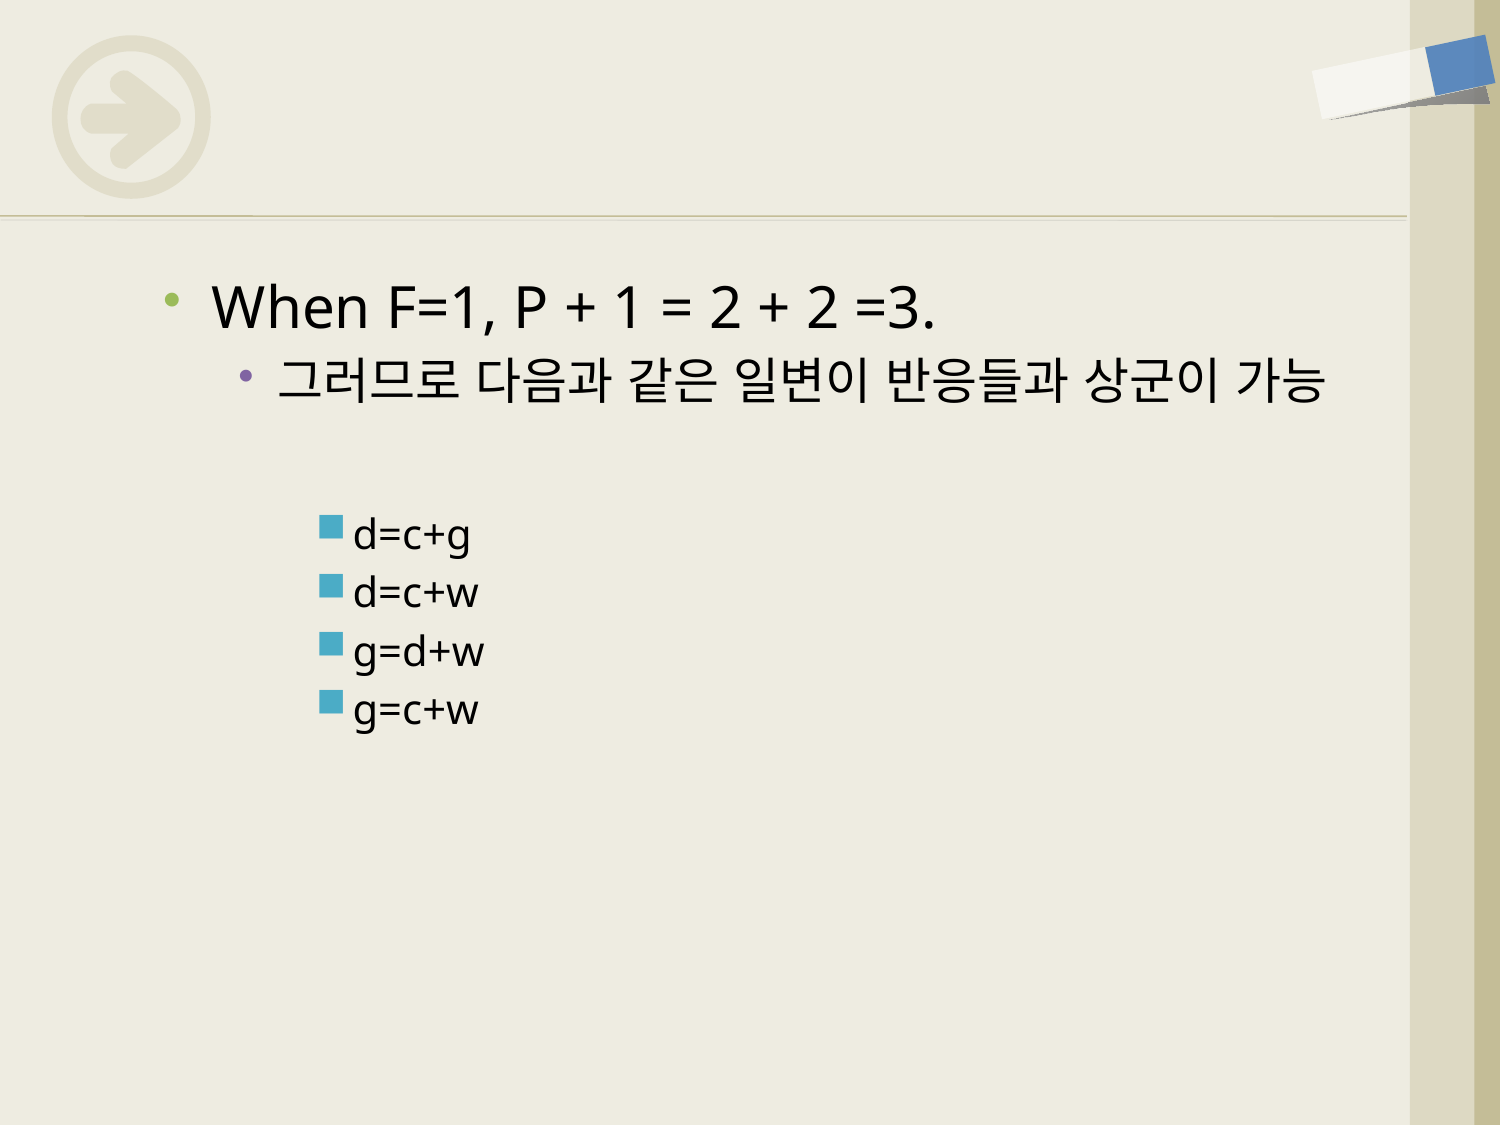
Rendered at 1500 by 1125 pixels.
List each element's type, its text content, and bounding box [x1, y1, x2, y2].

list When F=1, P + 1 = 2 + 2 =3. 그러므로 다음과 같은 일변이 반응들과 상군이 가능 d=c+g d=c+w g=d+w g=c+w [75, 262, 1406, 1005]
